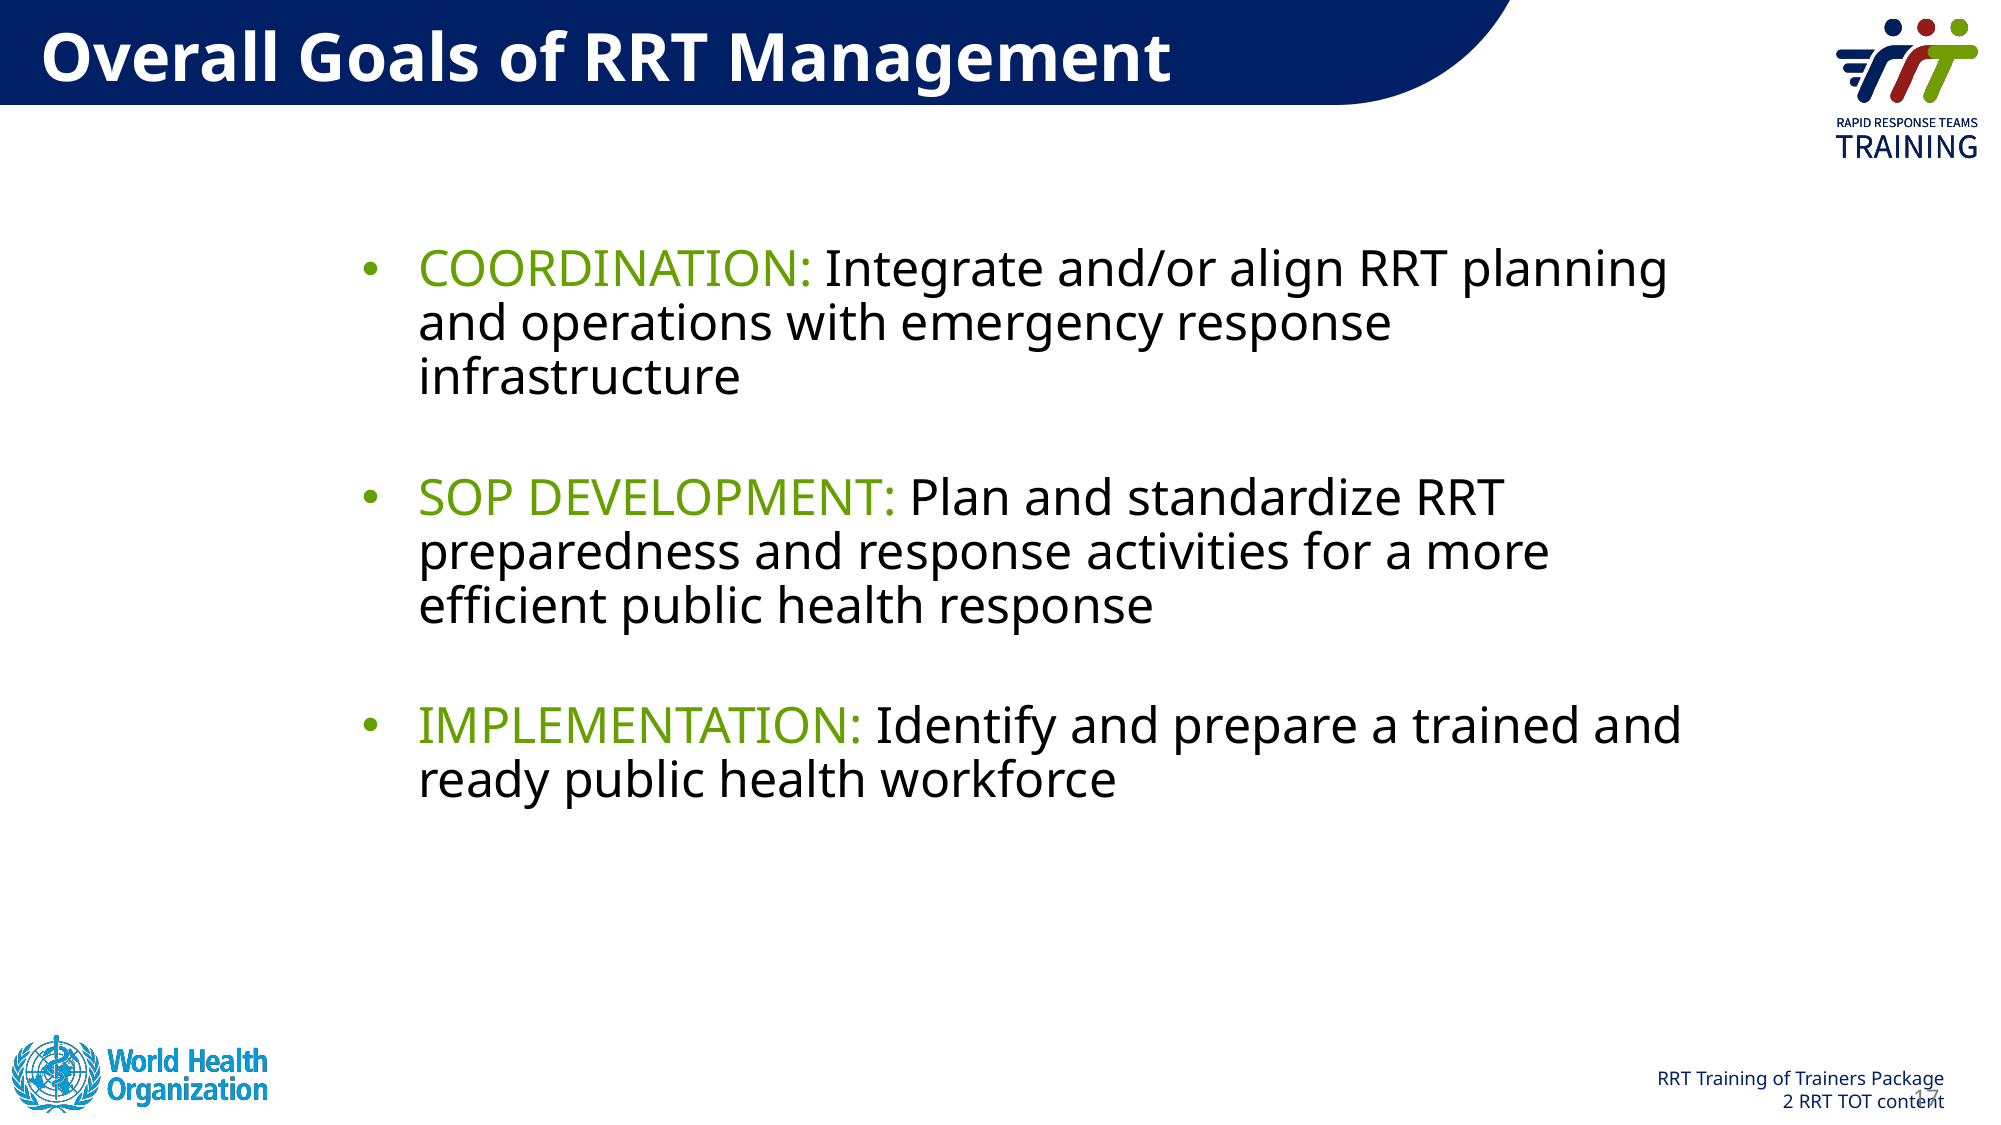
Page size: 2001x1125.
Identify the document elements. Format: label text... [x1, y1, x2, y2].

picture [50, 1108, 62, 1113]
picture [46, 1056, 54, 1062]
picture [22, 1062, 26, 1077]
list COORDINATION: Integrate and/or align RRT planning and operations with emergency response infrastructure SOP DEVELOPMENT: Plan and standardize RRT preparedness and response activities for a more efficient public health response IMPLEMENTATION: Identify and prepare a trained and ready public health workforce [353, 235, 1704, 1001]
picture [1835, 19, 1978, 167]
picture [36, 1088, 78, 1105]
picture [71, 1053, 90, 1091]
picture [24, 1054, 36, 1087]
picture [12, 1083, 48, 1113]
text_box Overall Goals of RRT Management [32, 15, 1383, 102]
picture [59, 1035, 267, 1113]
picture [34, 1054, 43, 1078]
picture [12, 1035, 54, 1068]
picture [30, 1083, 37, 1091]
picture [40, 1062, 47, 1070]
picture [0, 0, 1533, 105]
